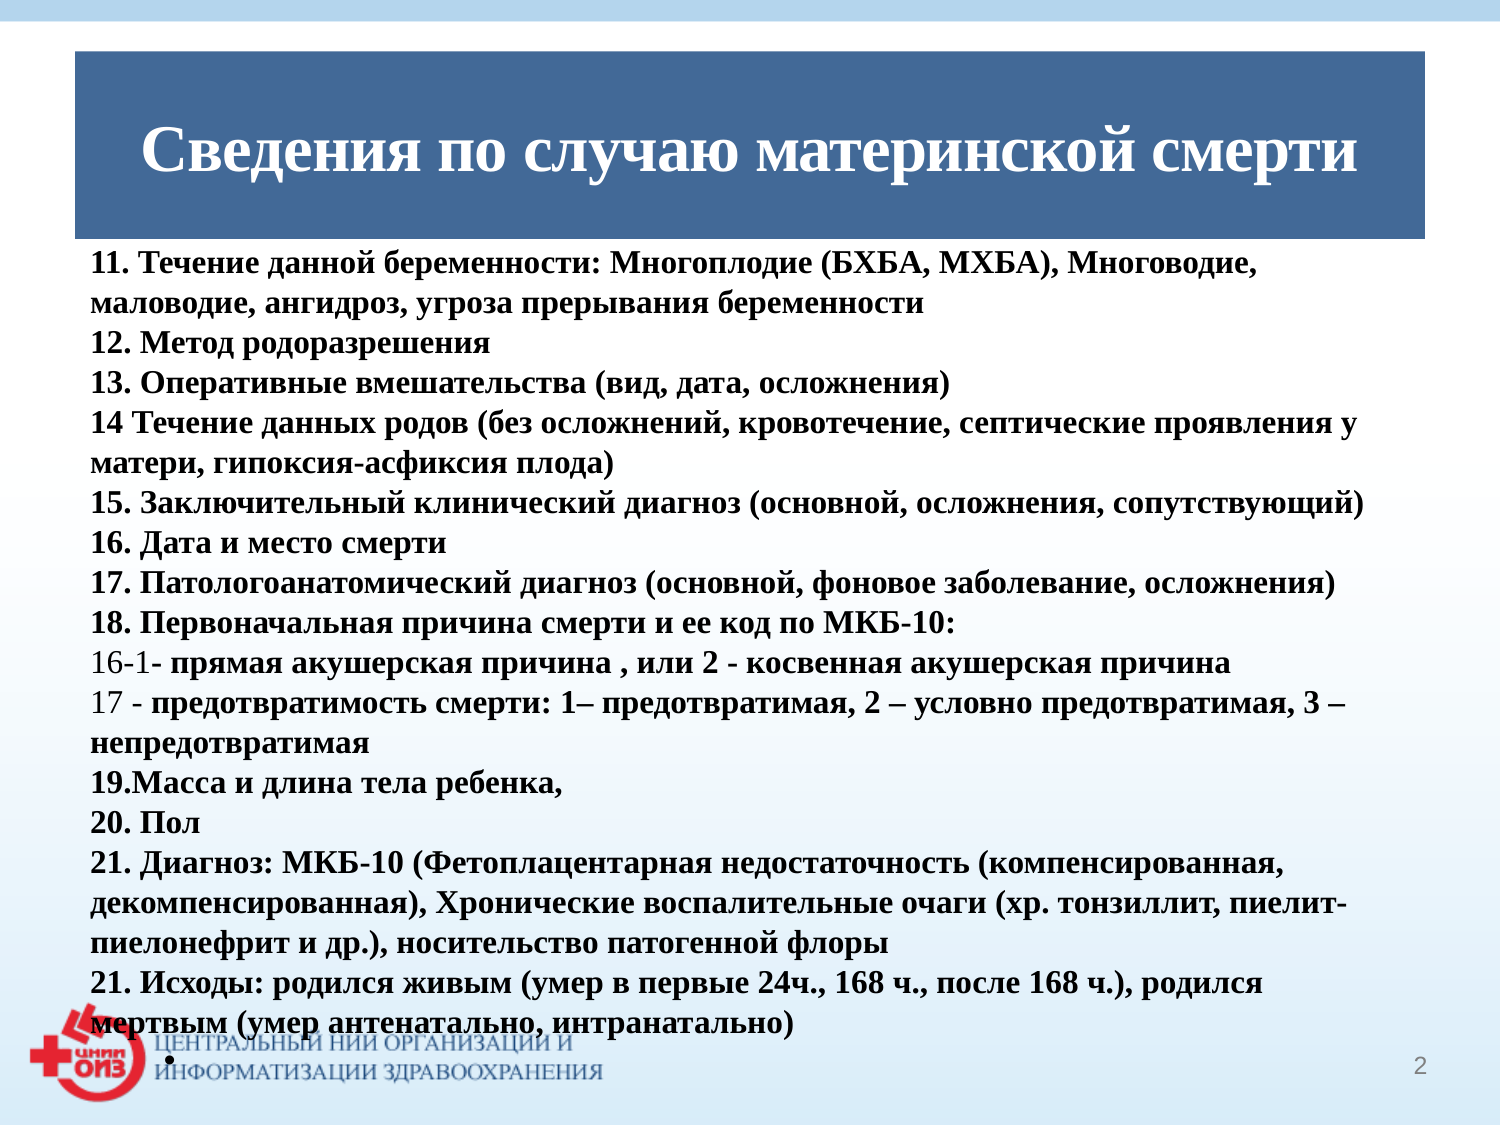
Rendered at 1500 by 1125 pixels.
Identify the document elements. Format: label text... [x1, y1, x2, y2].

picture [0, 0, 1500, 1125]
slide_number 2 [1092, 1035, 1443, 1095]
title Сведения по случаю материнской смерти [75, 51, 1425, 232]
list 11. Течение данной беременности: Многоплодие (БХБА, МХБА), Многоводие, маловодие, ангидроз, угроза прерывания беременности 12. Метод родоразрешения 13. Оперативные вмешательства (вид, дата, осложнения) 14 Течение данных родов (без осложнений, кровотечение, септические проявления у матери, гипоксия-асфиксия плода) 15. Заключительный клинический диагноз (основной, осложнения, сопутствующий) 16. Дата и место смерти 17. Патологоанатомический диагноз (основной, фоновое заболевание, осложнения) 18. Первоначальная причина смерти и ее код по МКБ-10: 16-1- прямая акушерская причина , или 2 - косвенная акушерская причина 17 - предотвратимость смерти: 1– предотвратимая, 2 – условно предотвратимая, 3 – непредотвратимая 19.Масса и длина тела ребенка, 20. Пол 21. Диагноз: МКБ-10 (Фетоплацентарная недостаточность (компенсированная, декомпенсированная), Хронические воспалительные очаги (хр. тонзиллит, пиелит-пиелонефрит и др.), носительство патогенной флоры 21. Исходы: родился живым (умер в первые 24ч., 168 ч., после 168 ч.), родился мертвым (умер антенатально, интранатально) [75, 232, 1425, 995]
